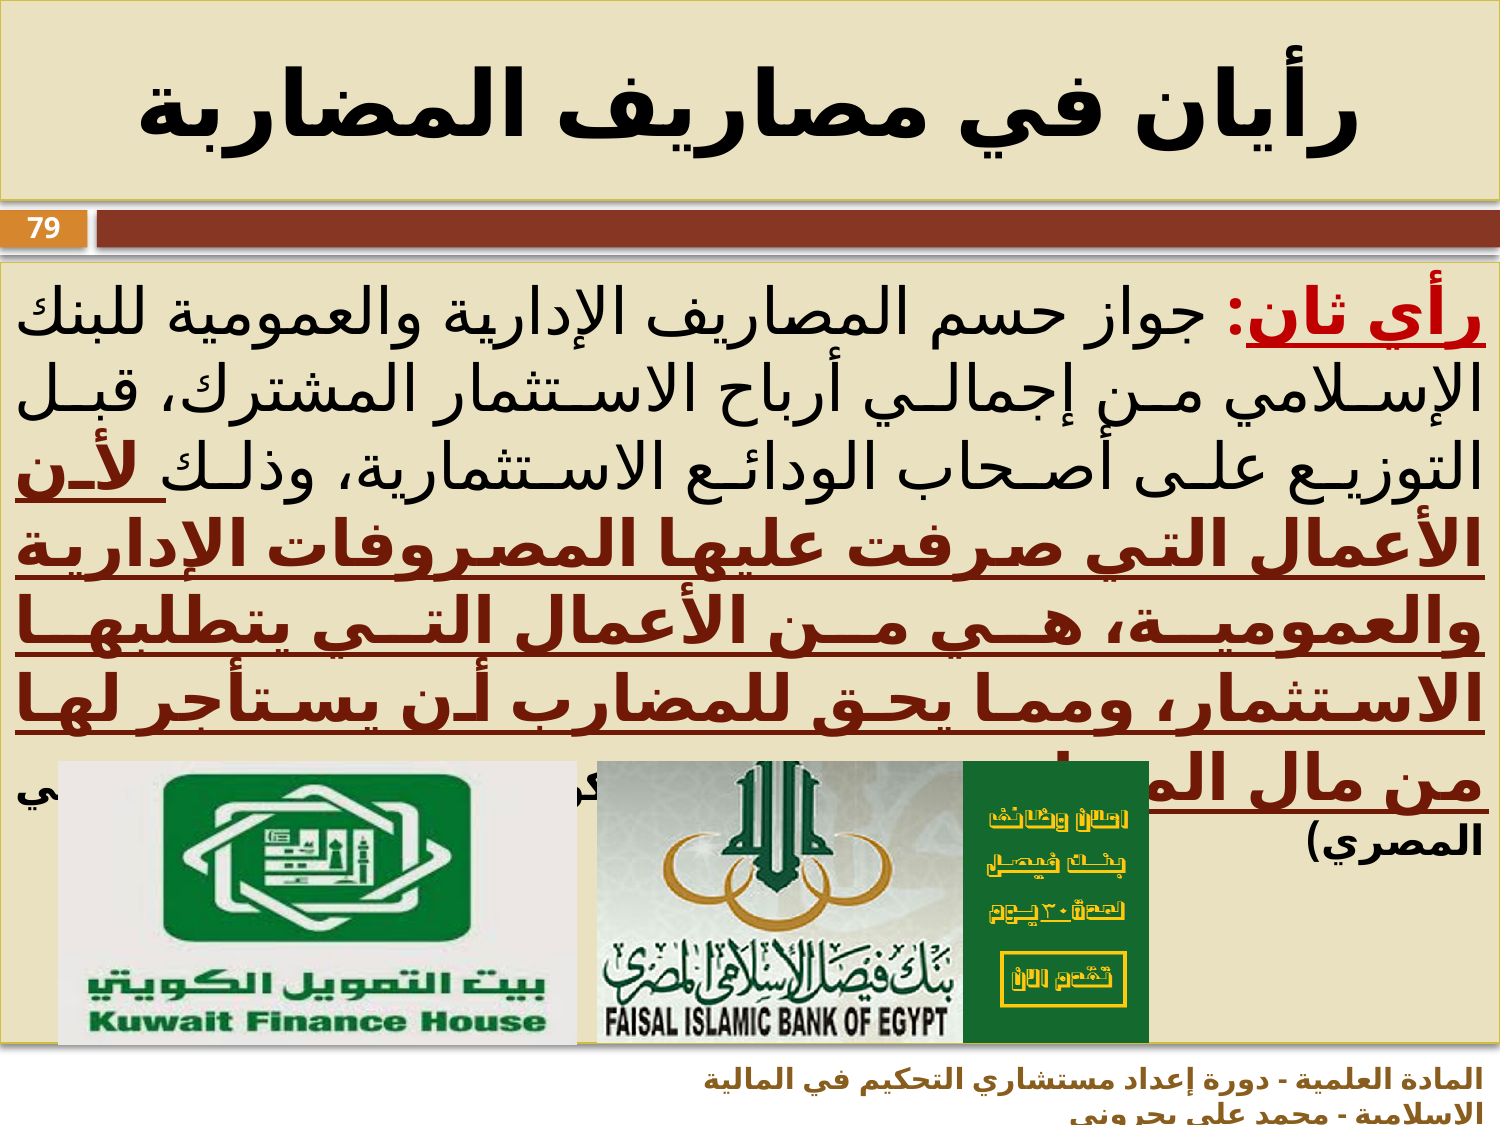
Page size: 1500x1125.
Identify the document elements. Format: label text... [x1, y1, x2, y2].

picture [597, 761, 1149, 1044]
title رأيان في مصاريف المضاربة [0, 0, 1500, 201]
slide_number 79 [0, 208, 88, 249]
list رأي ثان: جواز حسم المصاريف الإدارية والعمومية للبنك الإسلامي من إجمالي أرباح الاستثمار المشترك، قبل التوزيع على أصحاب الودائع الاستثمارية، وذلك لأن الأعمال التي صرفت عليها المصروفات الإدارية والعمومية، هي من الأعمال التي يتطلبها الاستثمار، ومما يحق للمضارب أن يستأجر لها من مال المضاربة. (بيت التمويل الكويتي، وبنك فيصل الإسلامي المصري) [0, 262, 1500, 1044]
picture [58, 761, 577, 1045]
footer المادة العلمية - دورة إعداد مستشاري التحكيم في المالية الإسلامية - محمد علي بحروني [610, 1065, 1500, 1125]
